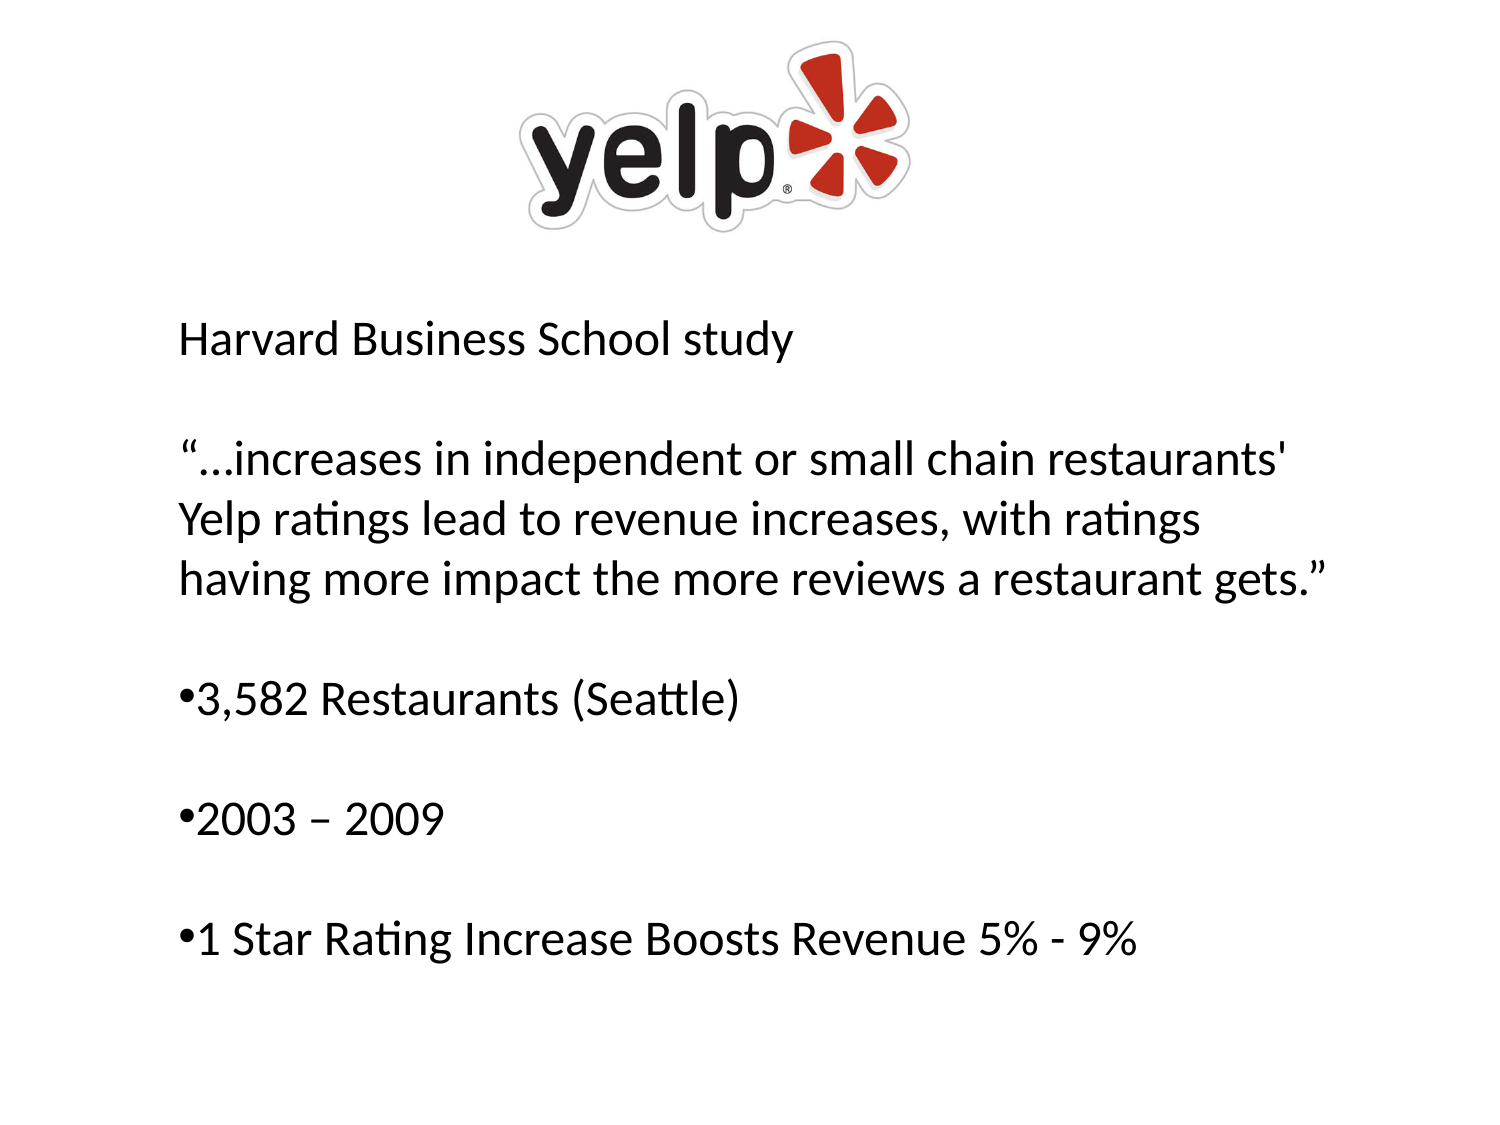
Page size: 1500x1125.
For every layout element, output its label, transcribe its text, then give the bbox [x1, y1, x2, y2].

text_box Harvard Business School study “…increases in independent or small chain restaurants' Yelp ratings lead to revenue increases, with ratings having more impact the more reviews a restaurant gets.” 3,582 Restaurants (Seattle) 2003 – 2009 1 Star Rating Increase Boosts Revenue 5% - 9% [163, 297, 1351, 1125]
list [488, 15, 955, 273]
